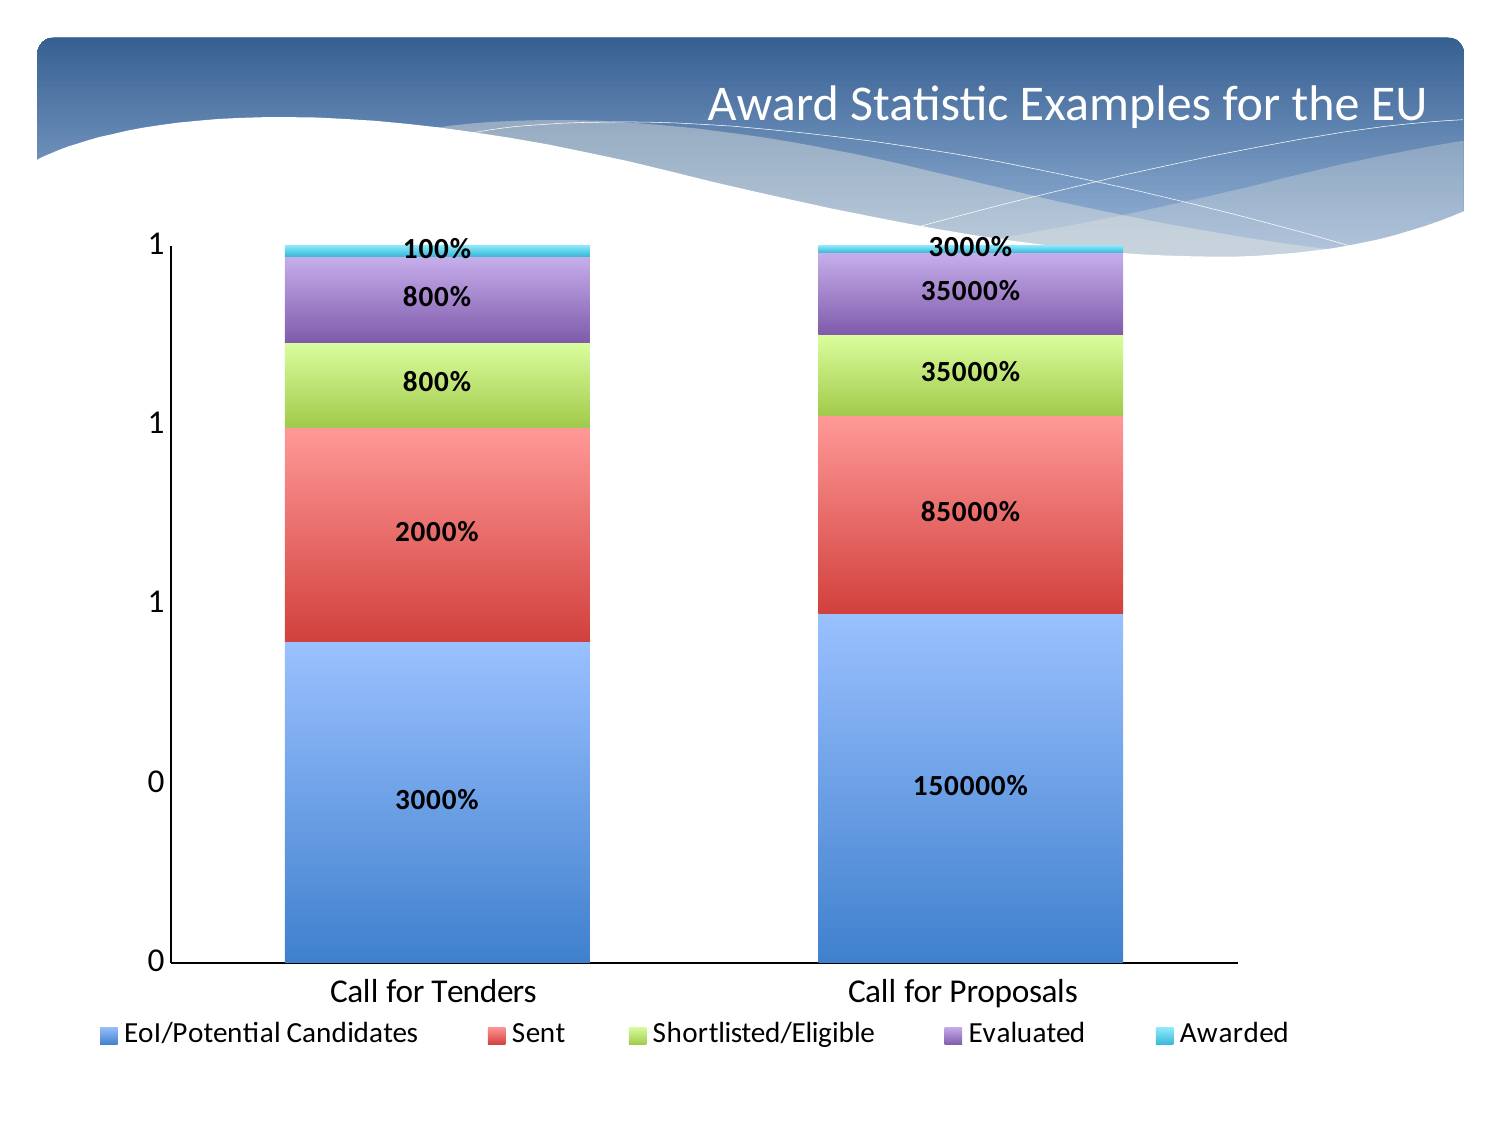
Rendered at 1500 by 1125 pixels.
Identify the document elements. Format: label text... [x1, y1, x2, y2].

chart [39, 205, 1351, 1063]
text_box Award Statistic Examples for the EU [681, 69, 1455, 131]
